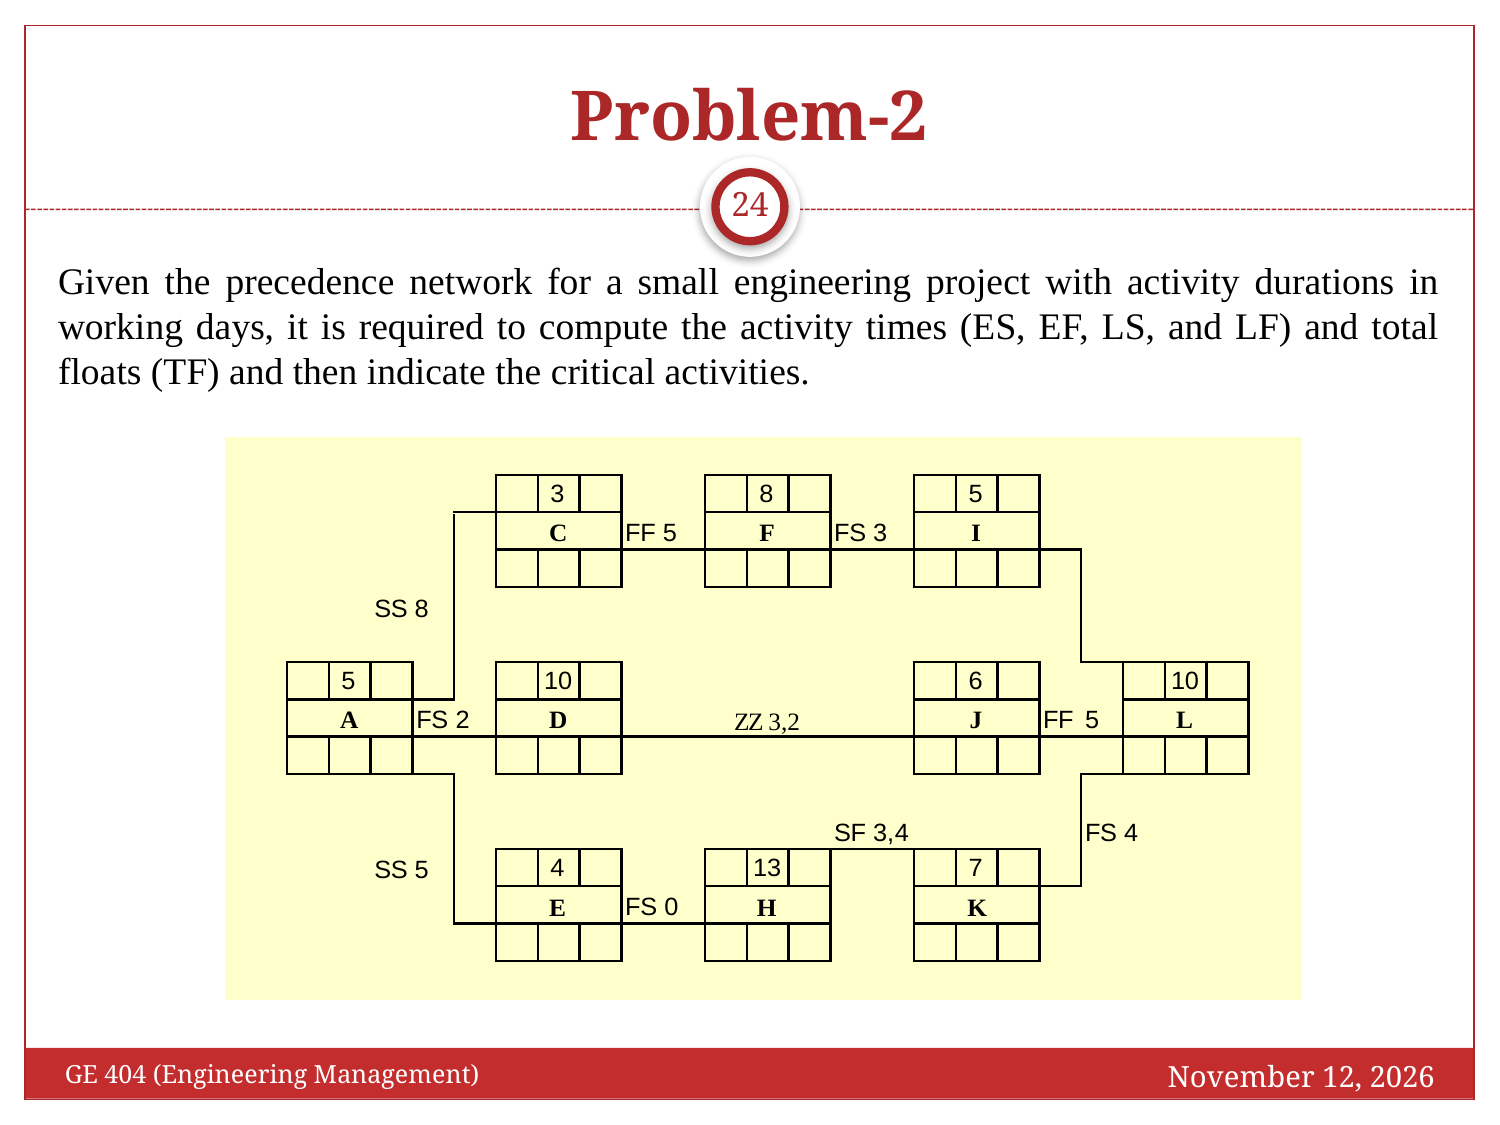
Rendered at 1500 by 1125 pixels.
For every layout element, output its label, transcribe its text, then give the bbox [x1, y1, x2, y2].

text_box Given the precedence network for a small engineering project with activity durations in working days, it is required to compute the activity times (ES, EF, LS, and LF) and total floats (TF) and then indicate the critical activities. [43, 250, 1456, 400]
title Problem-2 [49, 37, 1450, 162]
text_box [224, 437, 1302, 1000]
footer GE 404 (Engineering Management) [50, 1051, 638, 1112]
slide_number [950, 1050, 1450, 1111]
slide_number 24 [712, 169, 788, 243]
